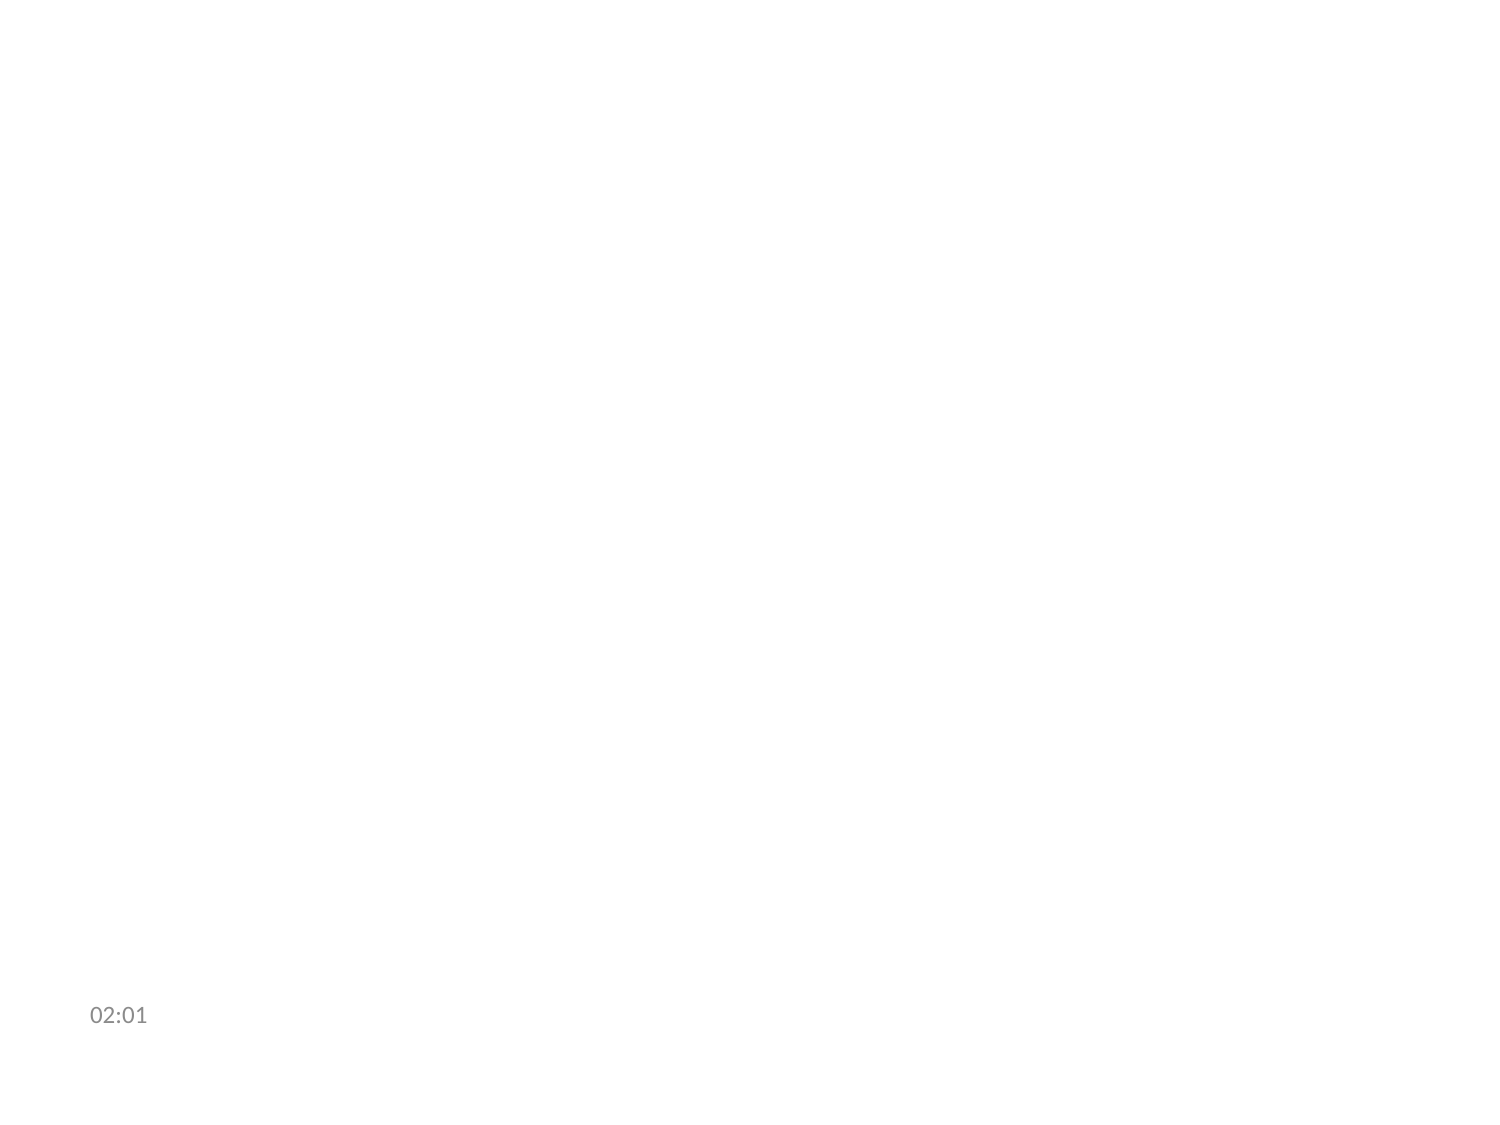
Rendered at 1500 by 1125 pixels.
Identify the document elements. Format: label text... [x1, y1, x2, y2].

text_box 15:35 [75, 983, 425, 1044]
